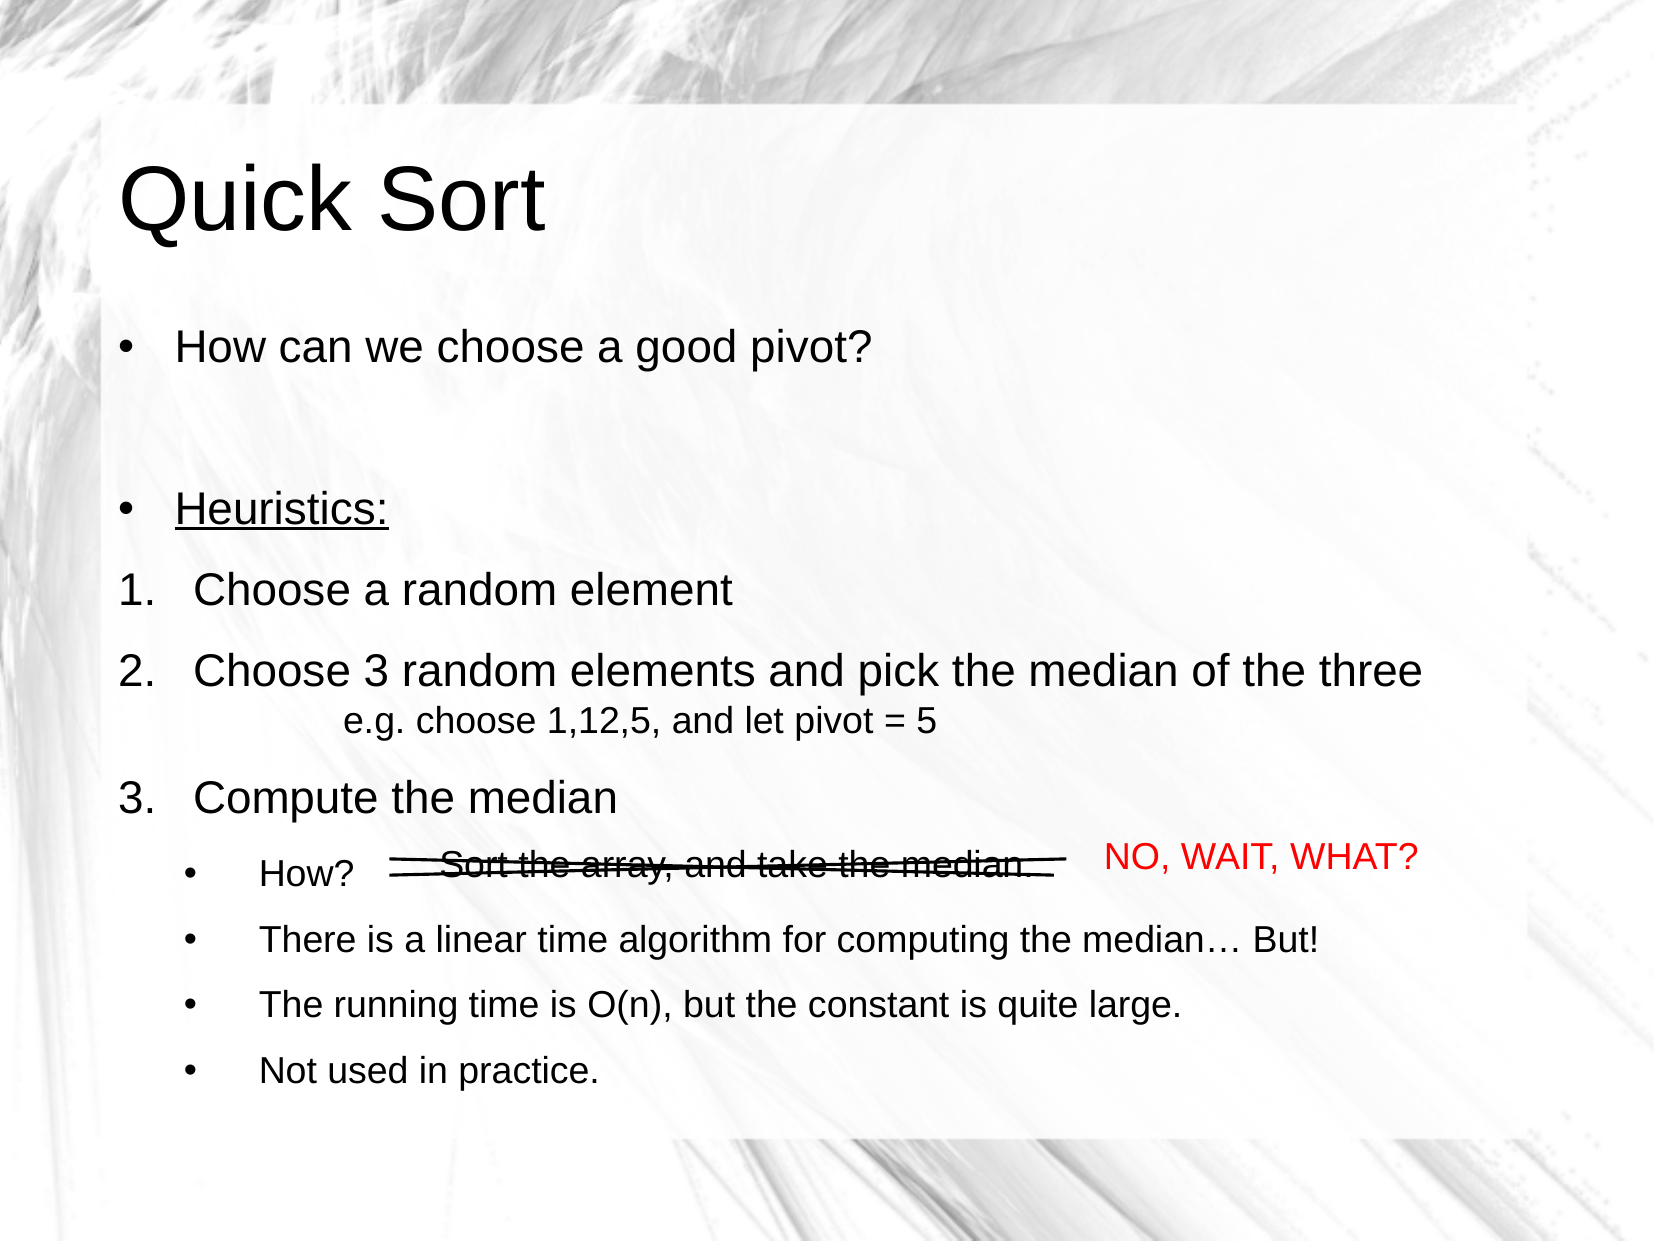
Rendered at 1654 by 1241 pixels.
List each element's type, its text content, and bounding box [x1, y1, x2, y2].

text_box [389, 858, 1067, 876]
text_box NO, WAIT, WHAT? [1089, 824, 1494, 885]
text_box Sort the array, and take the median. [424, 832, 1113, 938]
list How can we choose a good pivot? Heuristics: Choose a random element Choose 3 random elements and pick the median of the three e.g. choose 1,12,5, and let pivot = 5 Compute the median How? There is a linear time algorithm for computing the median… But! The running time is O(n), but the constant is quite large. Not used in practice. [118, 319, 1571, 1109]
picture [0, 0, 1654, 1241]
title Quick Sort [118, 112, 1506, 281]
